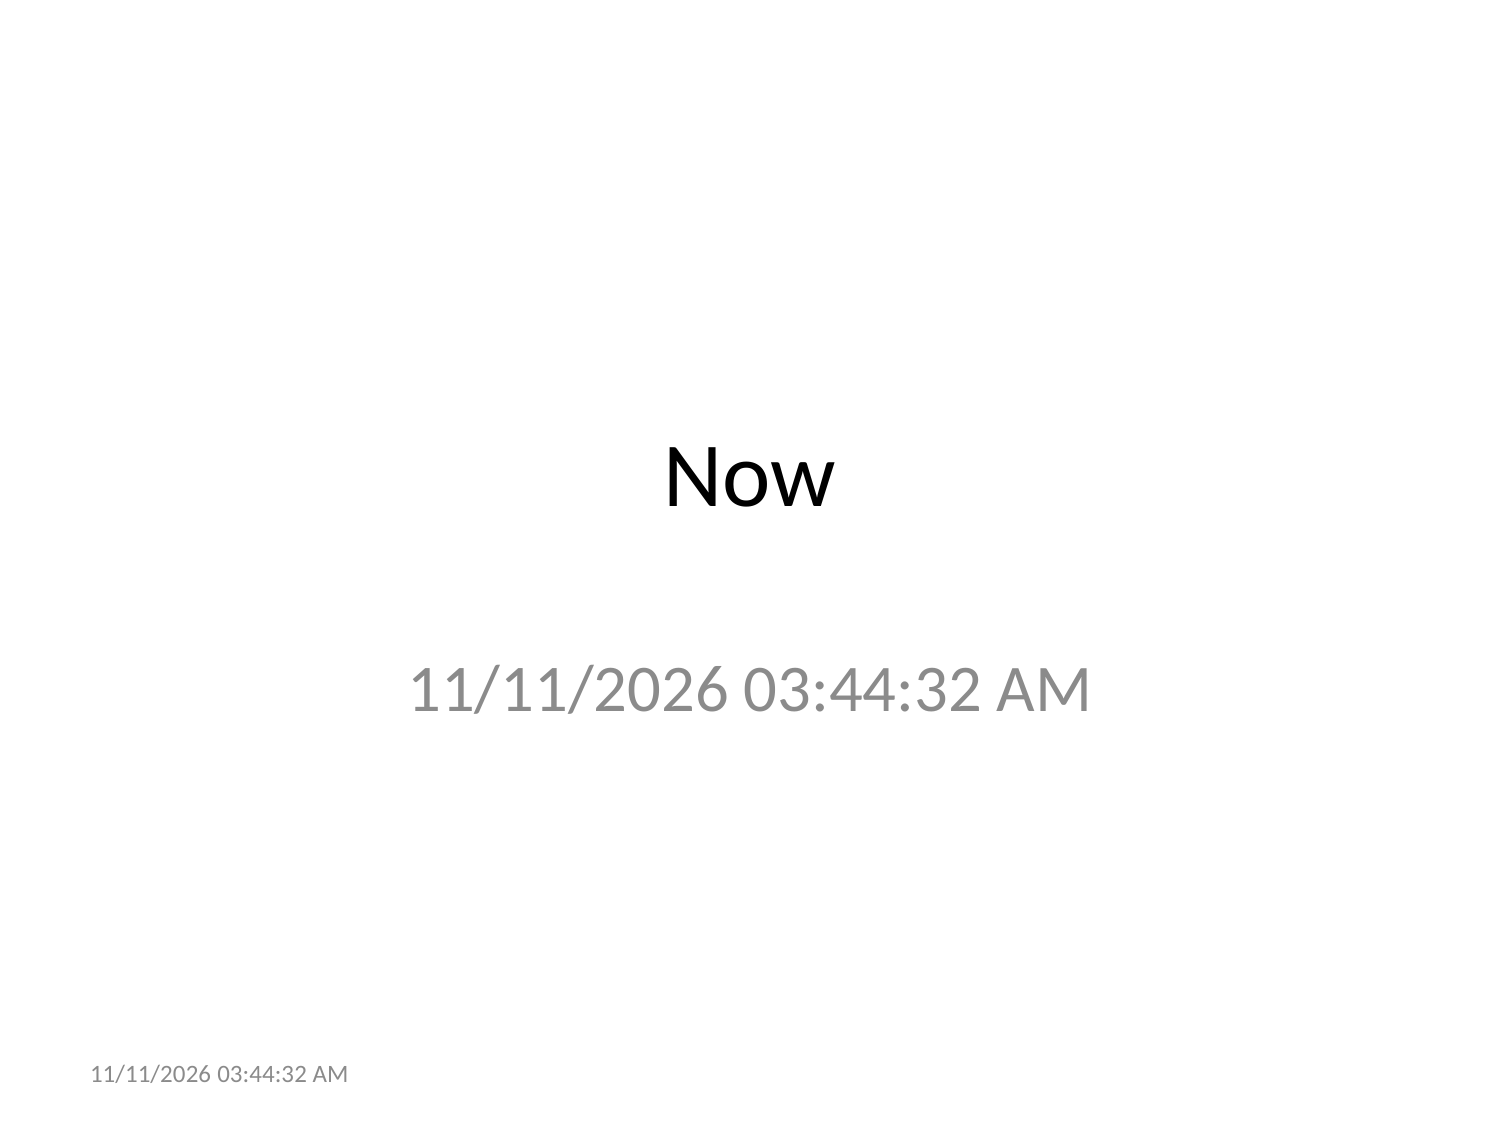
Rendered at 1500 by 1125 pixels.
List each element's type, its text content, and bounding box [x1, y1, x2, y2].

title Now [112, 349, 1388, 591]
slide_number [75, 1042, 425, 1103]
subtitle 2011-12-19 10:20:04 AM [225, 637, 1275, 925]
